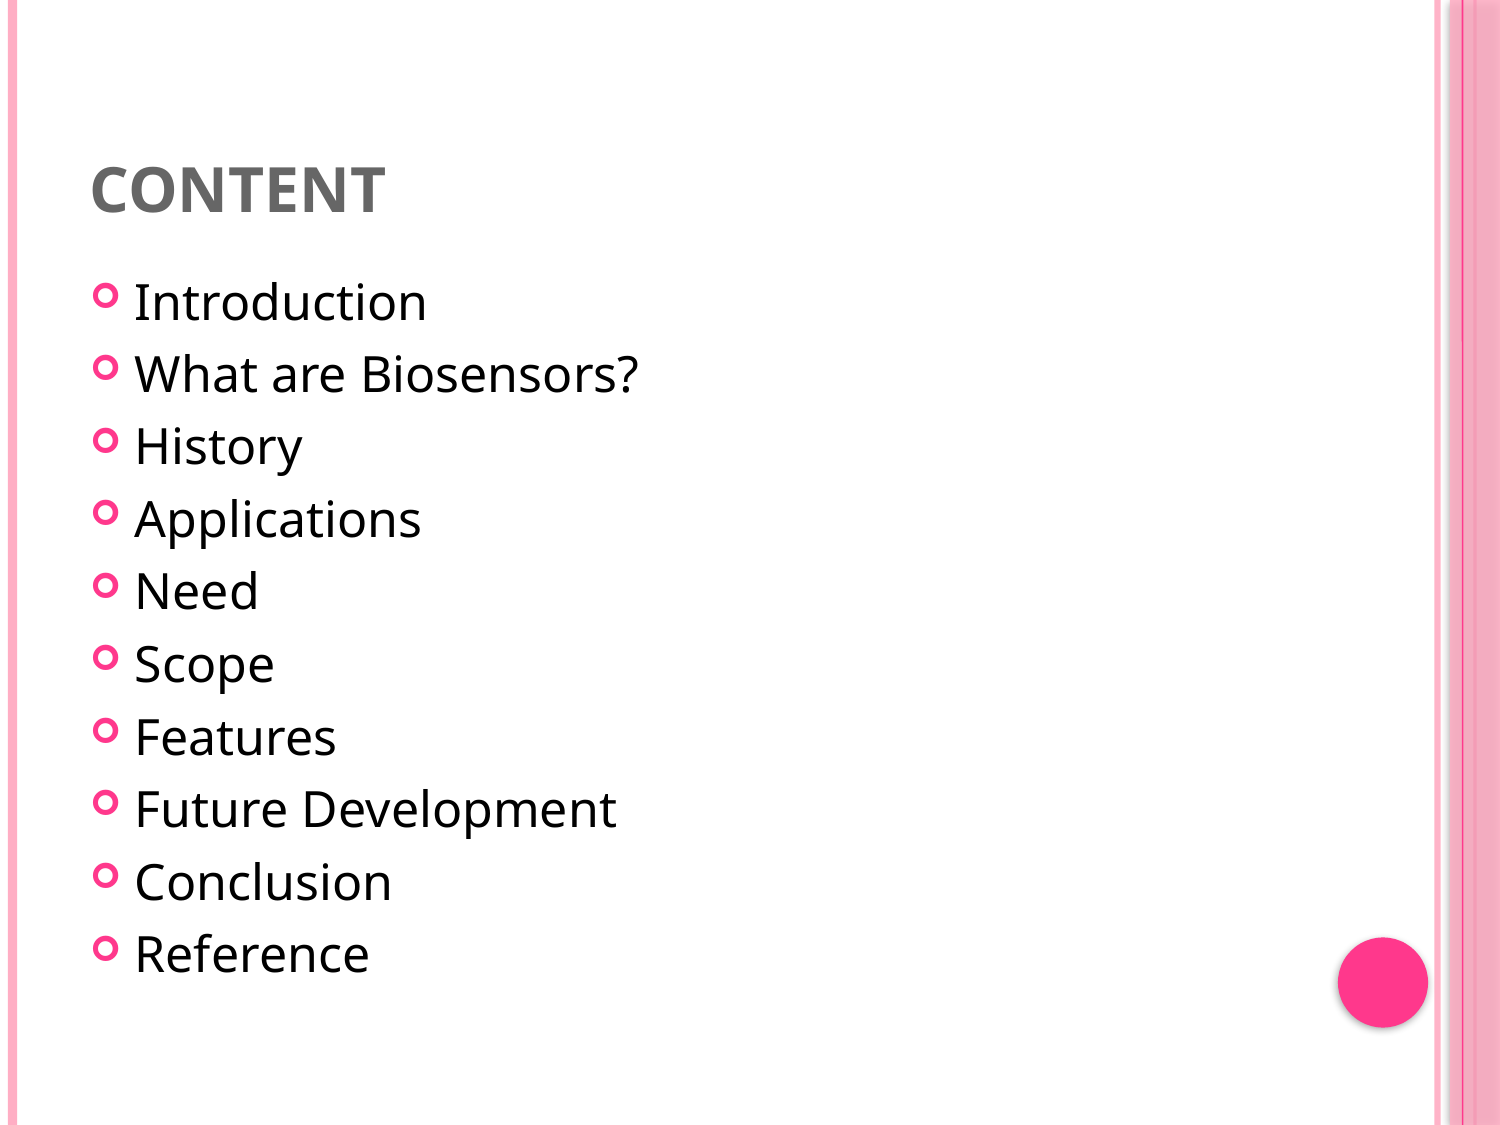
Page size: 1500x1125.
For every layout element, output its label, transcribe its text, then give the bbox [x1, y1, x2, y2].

list Introduction What are Biosensors? History Applications Need Scope Features Future Development Conclusion Reference [74, 262, 1301, 1063]
title Content [75, 45, 1300, 233]
